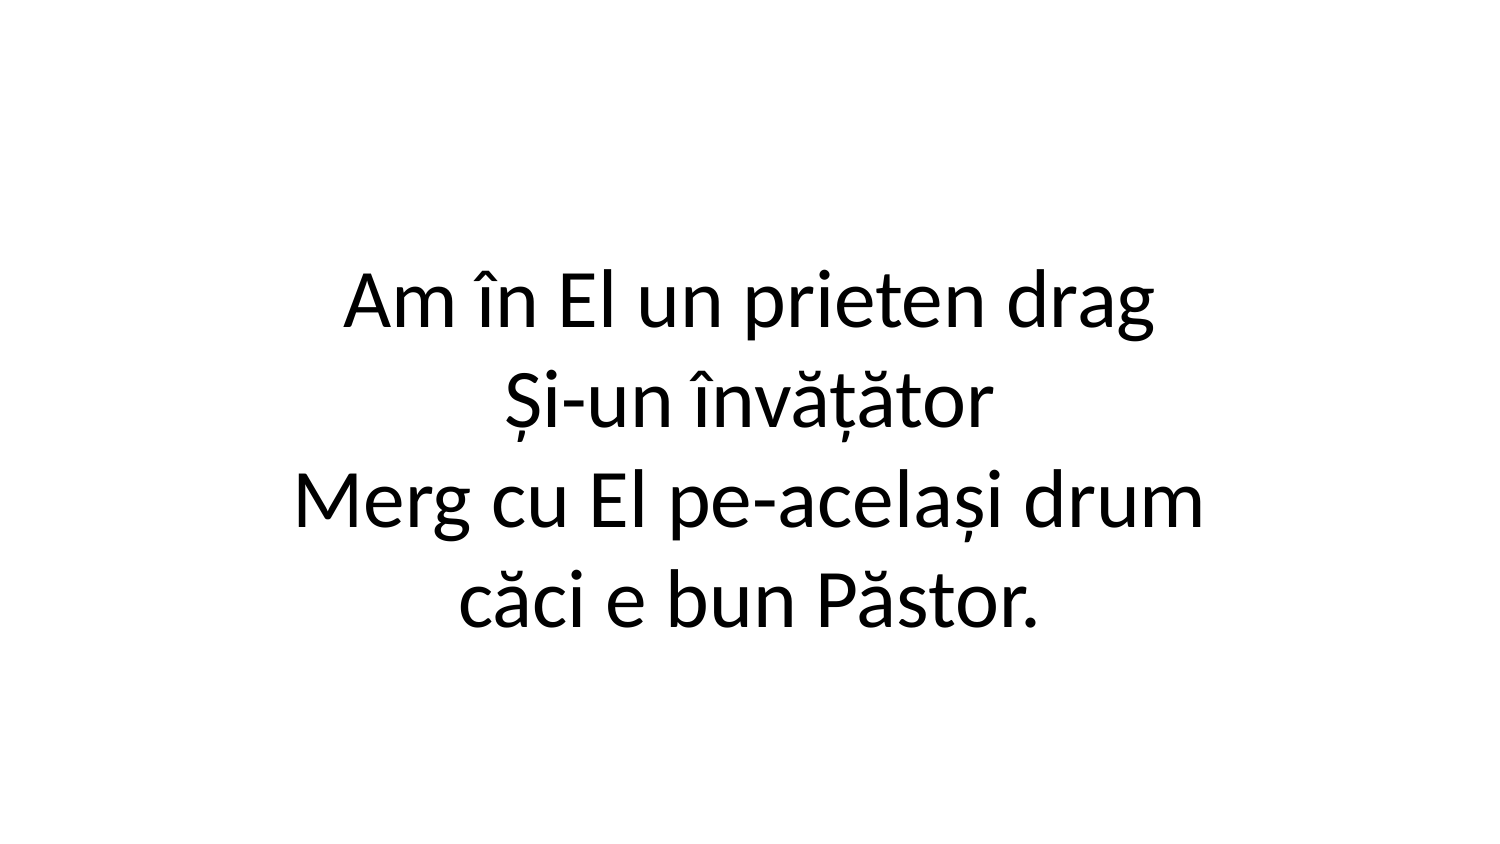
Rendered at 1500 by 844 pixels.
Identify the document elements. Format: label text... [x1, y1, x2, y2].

text_box Am în El un prieten drag Și-un învățător Merg cu El pe-același drum căci e bun Păstor. [277, 192, 1223, 652]
